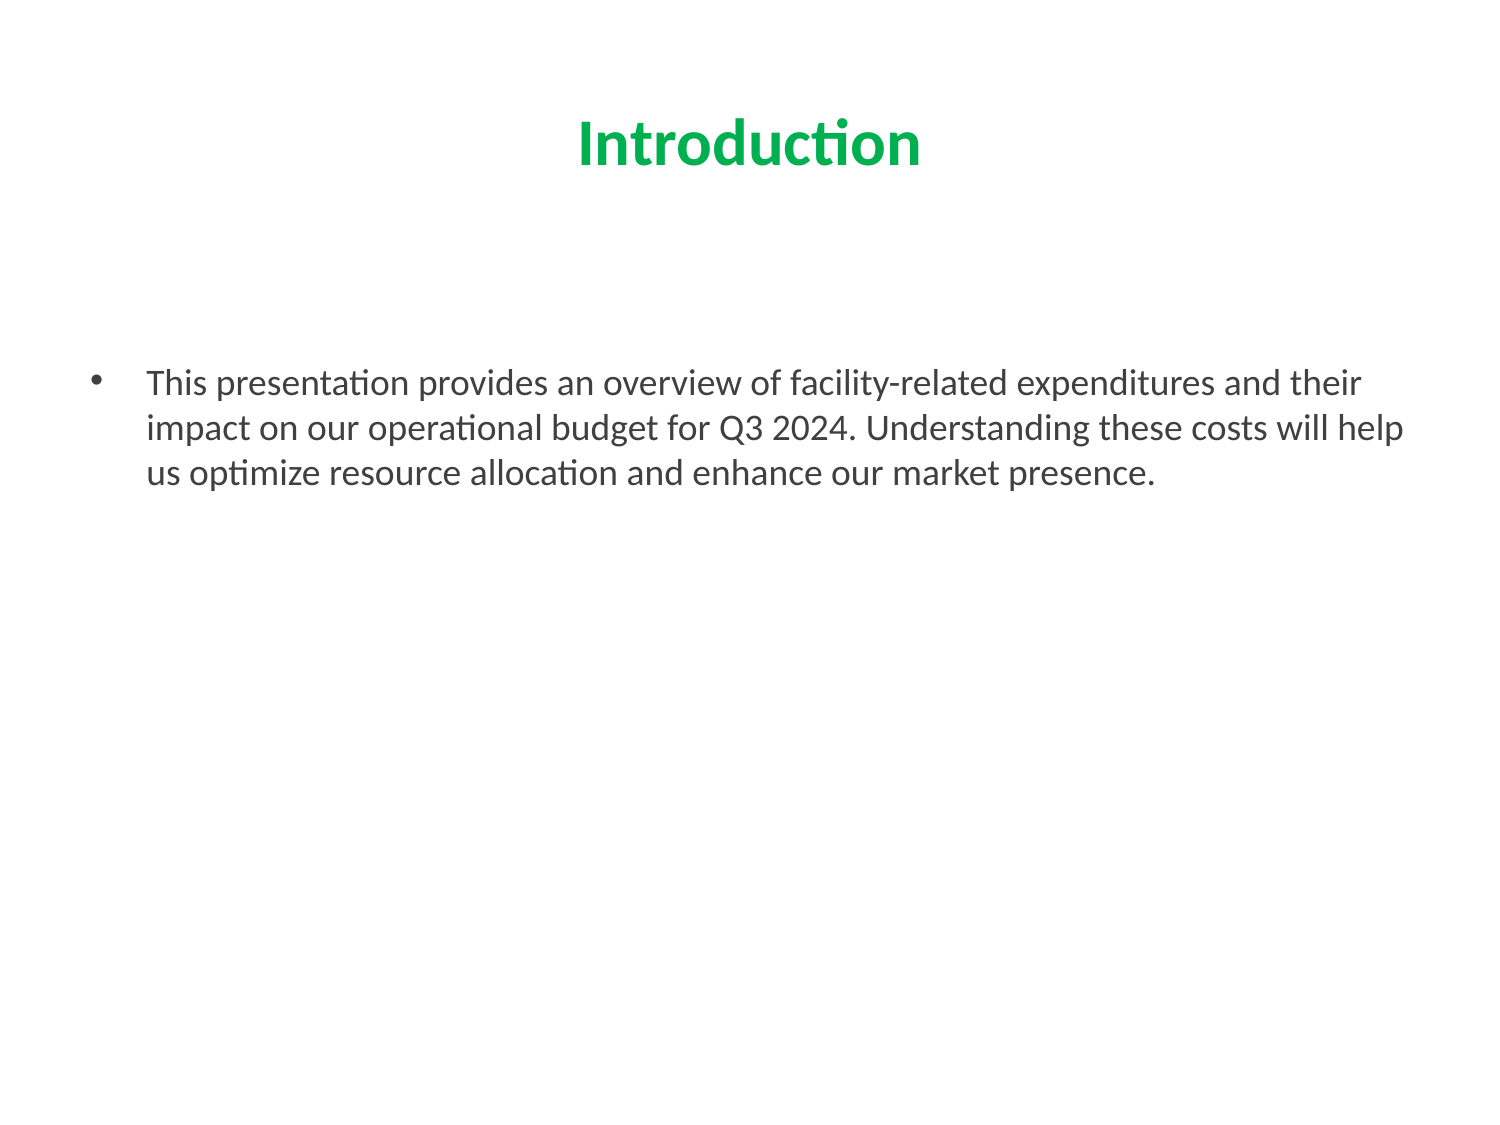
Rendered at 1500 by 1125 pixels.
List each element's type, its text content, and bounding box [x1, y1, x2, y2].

title Introduction [75, 45, 1425, 233]
list This presentation provides an overview of facility-related expenditures and their impact on our operational budget for Q3 2024. Understanding these costs will help us optimize resource allocation and enhance our market presence. [75, 262, 1425, 1005]
